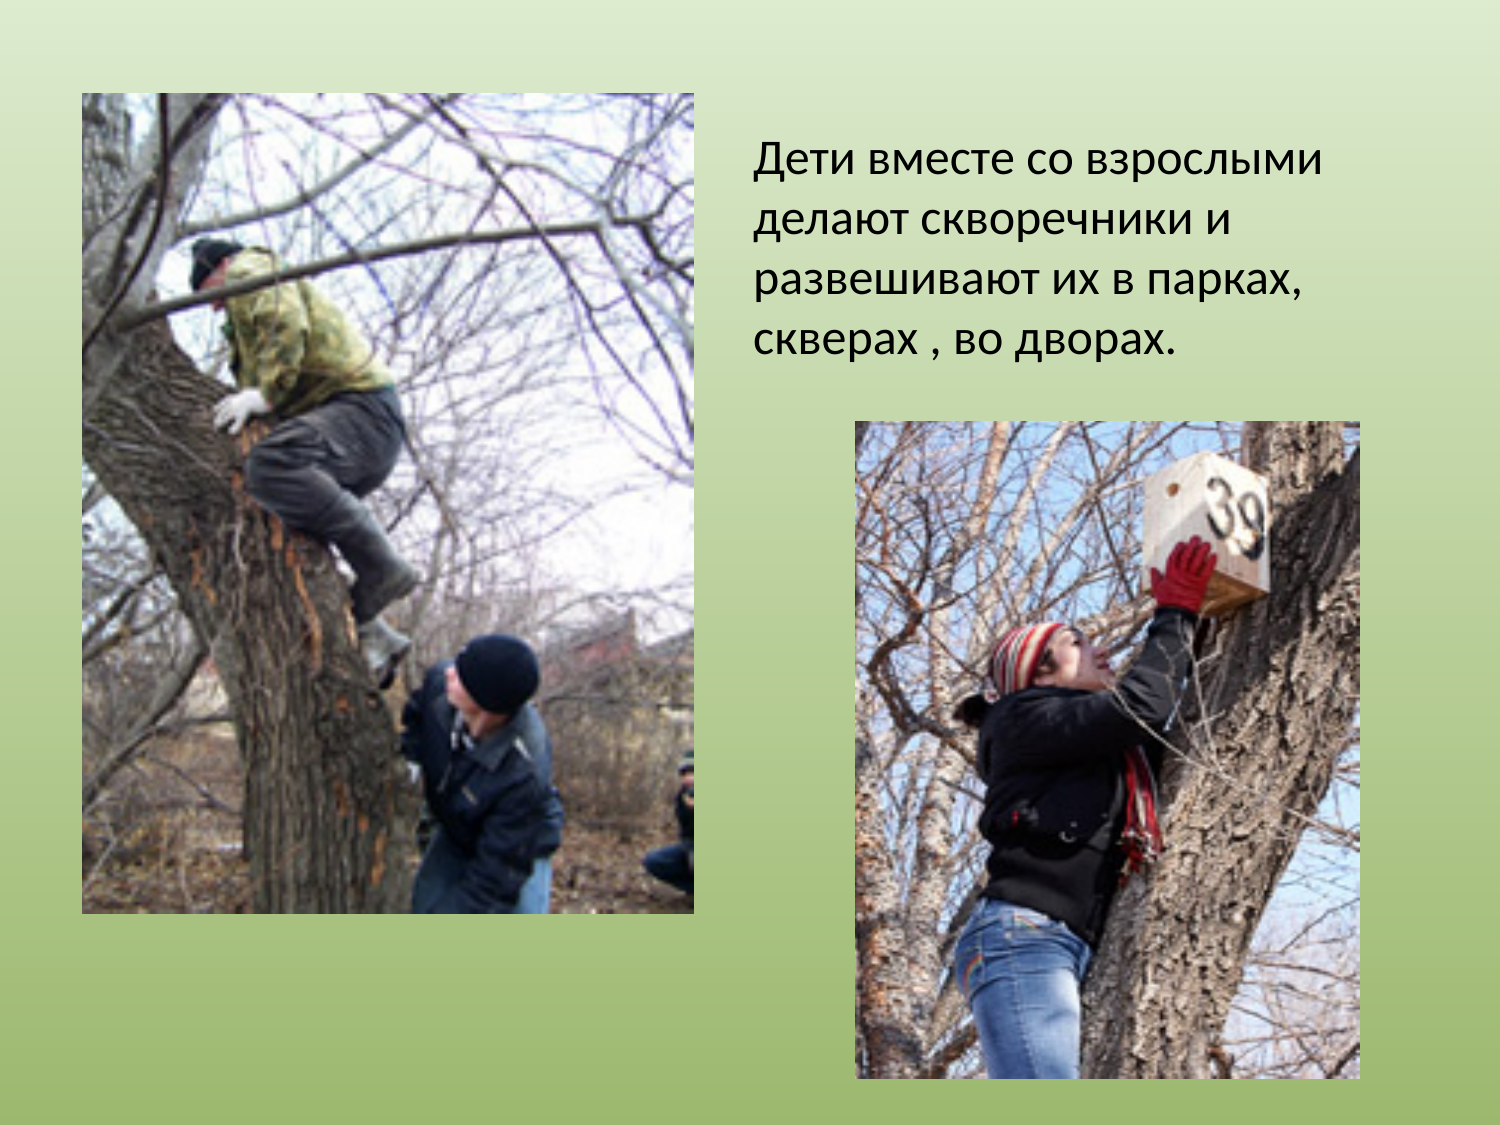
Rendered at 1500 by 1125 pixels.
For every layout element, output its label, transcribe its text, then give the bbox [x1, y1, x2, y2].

picture [855, 421, 1360, 1079]
text_box Дети вместе со взрослыми делают скворечники и развешивают их в парках, скверах , во дворах. [738, 117, 1360, 372]
picture [81, 93, 694, 915]
